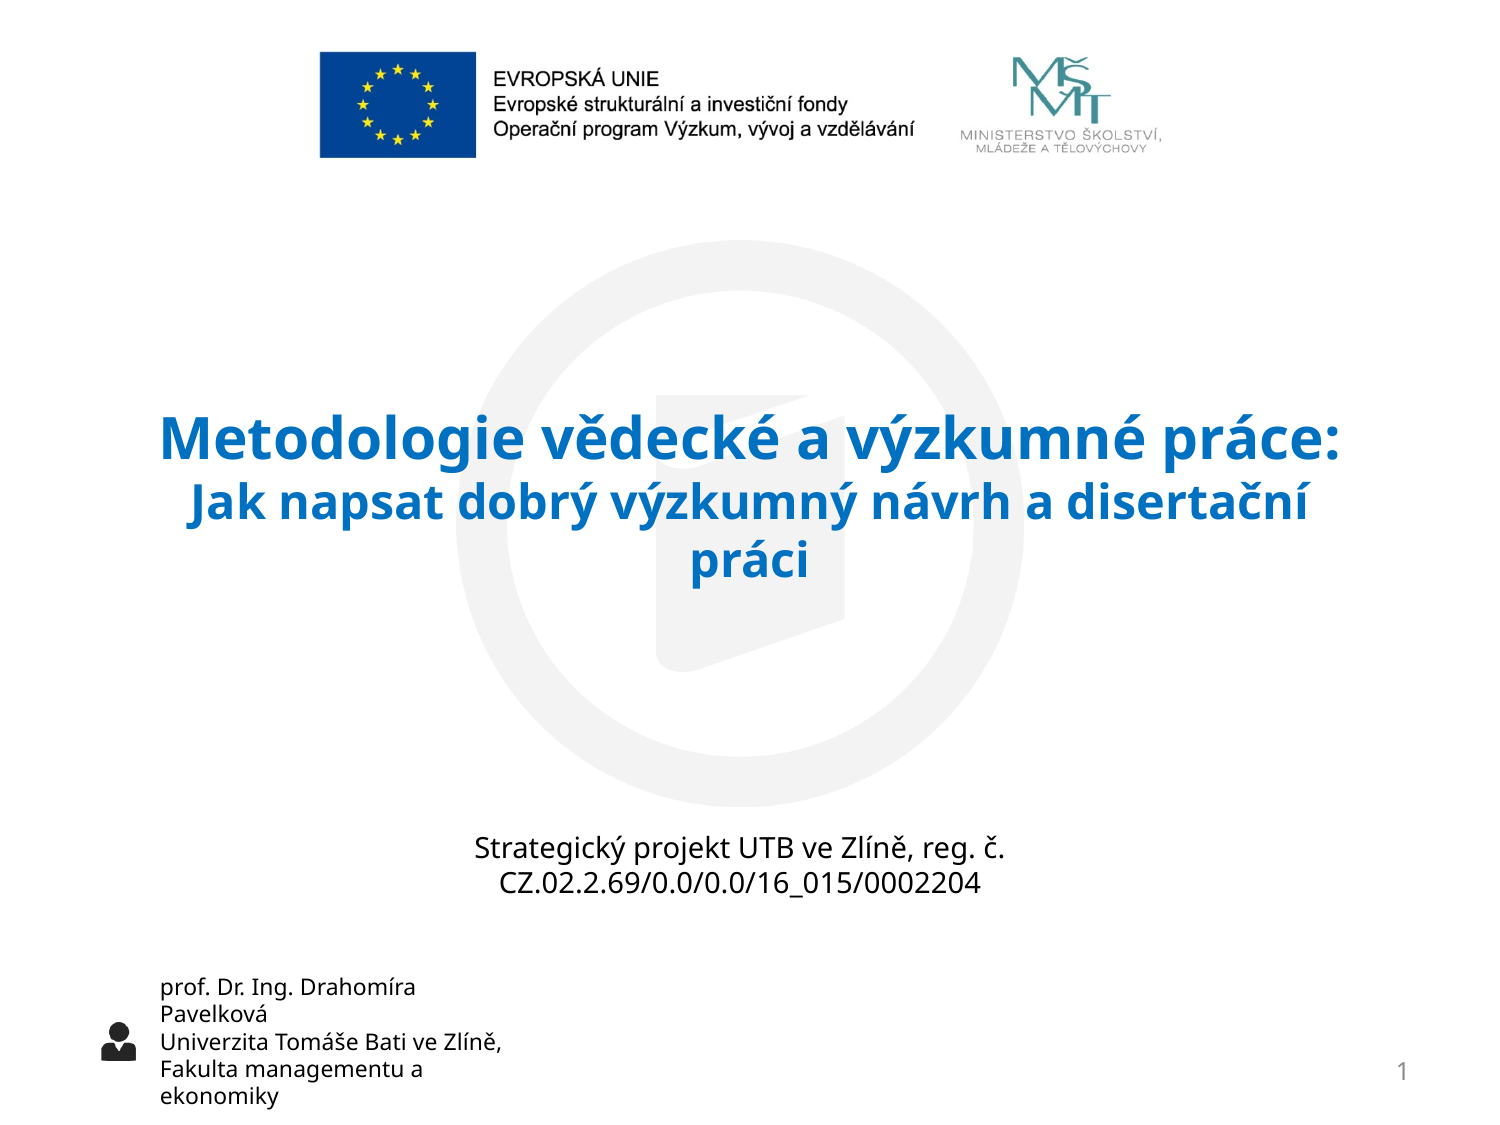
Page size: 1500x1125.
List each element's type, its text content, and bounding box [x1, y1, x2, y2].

picture [456, 239, 1024, 808]
picture [101, 1021, 136, 1062]
slide_number 1 [1074, 1042, 1425, 1103]
picture [267, 0, 1213, 210]
title Metodologie vědecké a výzkumné práce: Jak napsat dobrý výzkumný návrh a disertační práci [112, 373, 451, 615]
title Metodologie vědecké a výzkumné práce: Jak napsat dobrý výzkumný návrh a disertační práci [1028, 373, 1388, 615]
text_box Strategický projekt UTB ve Zlíně, reg. č. CZ.02.2.69/0.0/0.0/16_015/0002204 [267, 822, 1213, 907]
footer prof. Dr. Ing. Drahomíra Pavelková Univerzita Tomáše Bati ve Zlíně, Fakulta managementu a ekonomiky [145, 999, 526, 1083]
